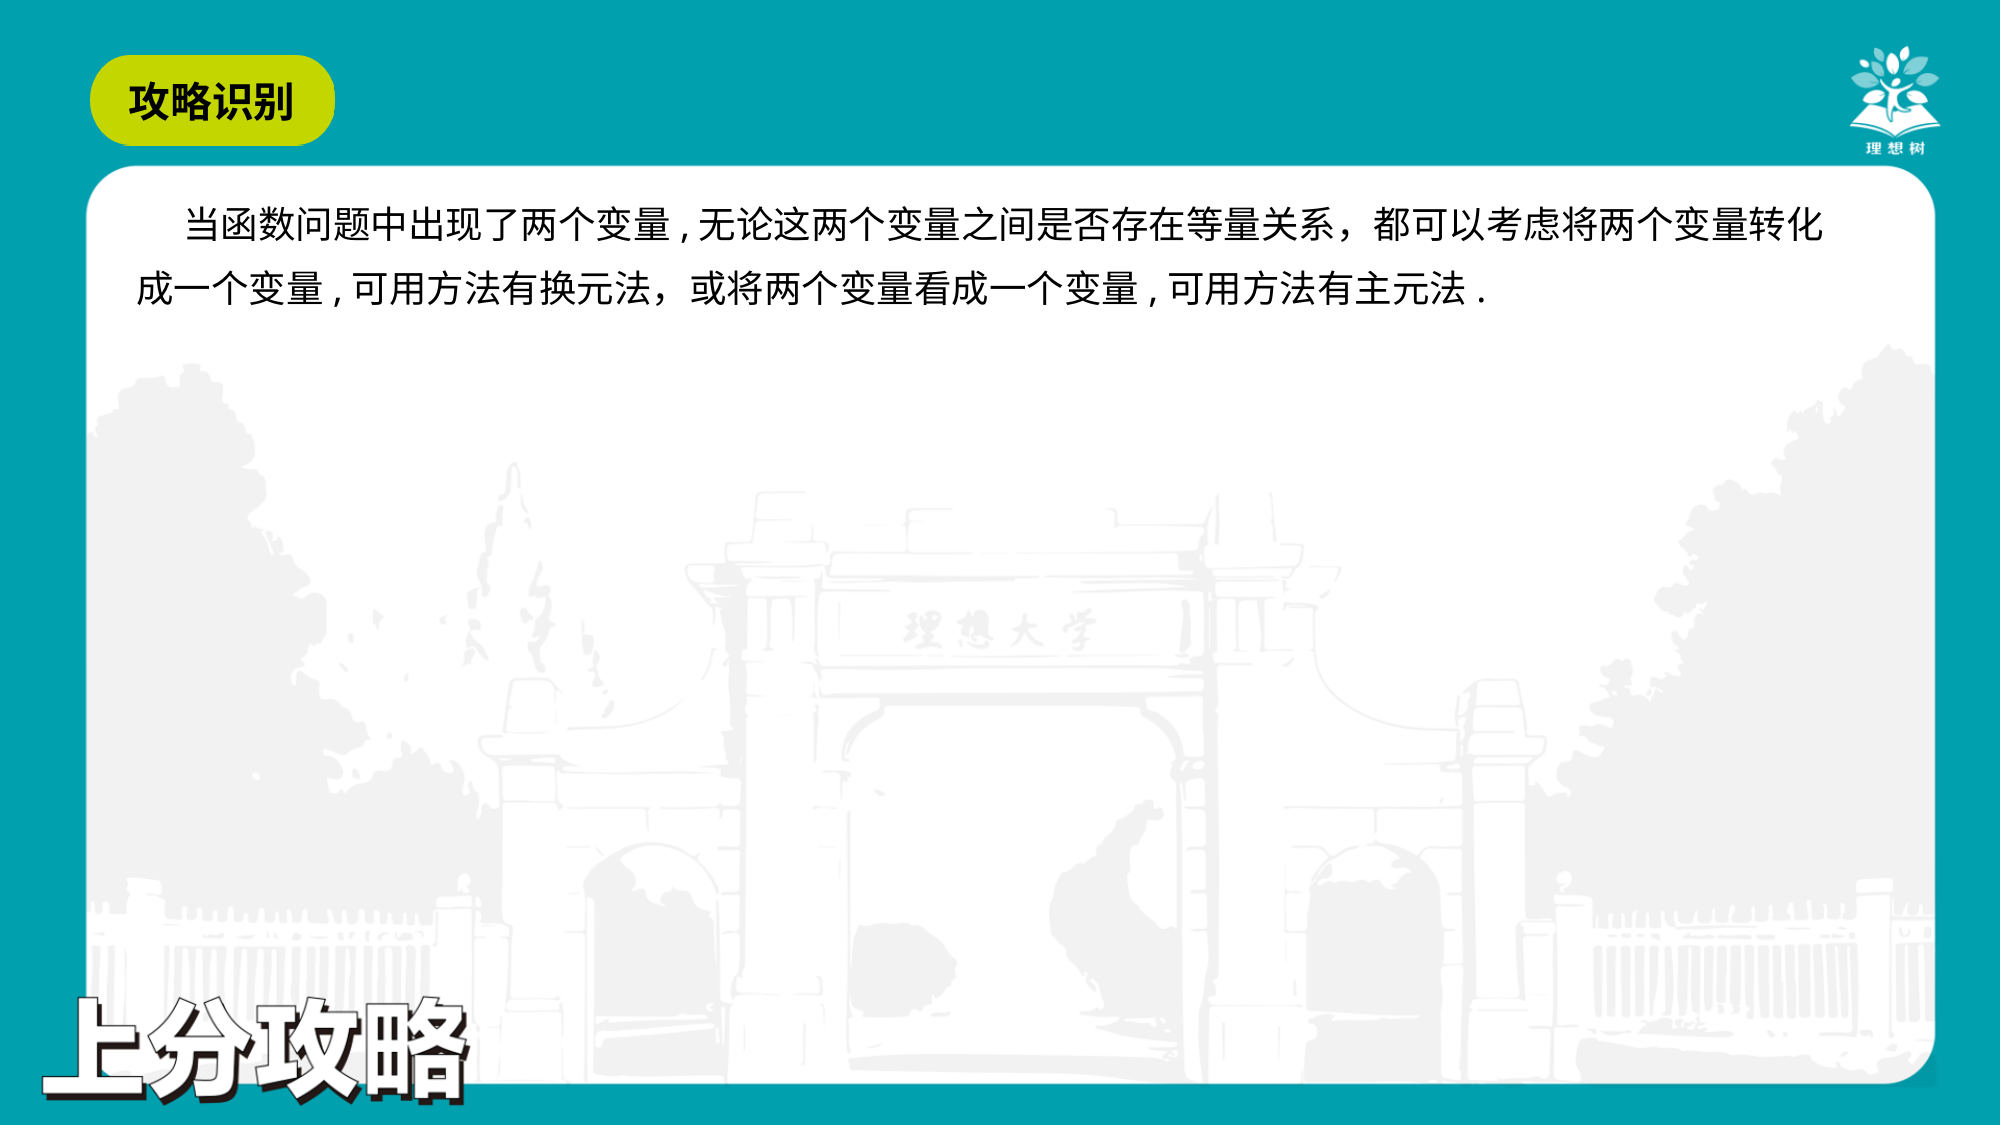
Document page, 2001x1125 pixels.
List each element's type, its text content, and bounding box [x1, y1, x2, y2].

picture [0, 0, 2000, 1125]
text_box 当函数问题中出现了两个变量,无论这两个变量之间是否存在等量关系，都可以考虑将两个变量转化 成一个变量,可用方法有换元法，或将两个变量看成一个变量,可用方法有主元法. [136, 176, 1865, 304]
